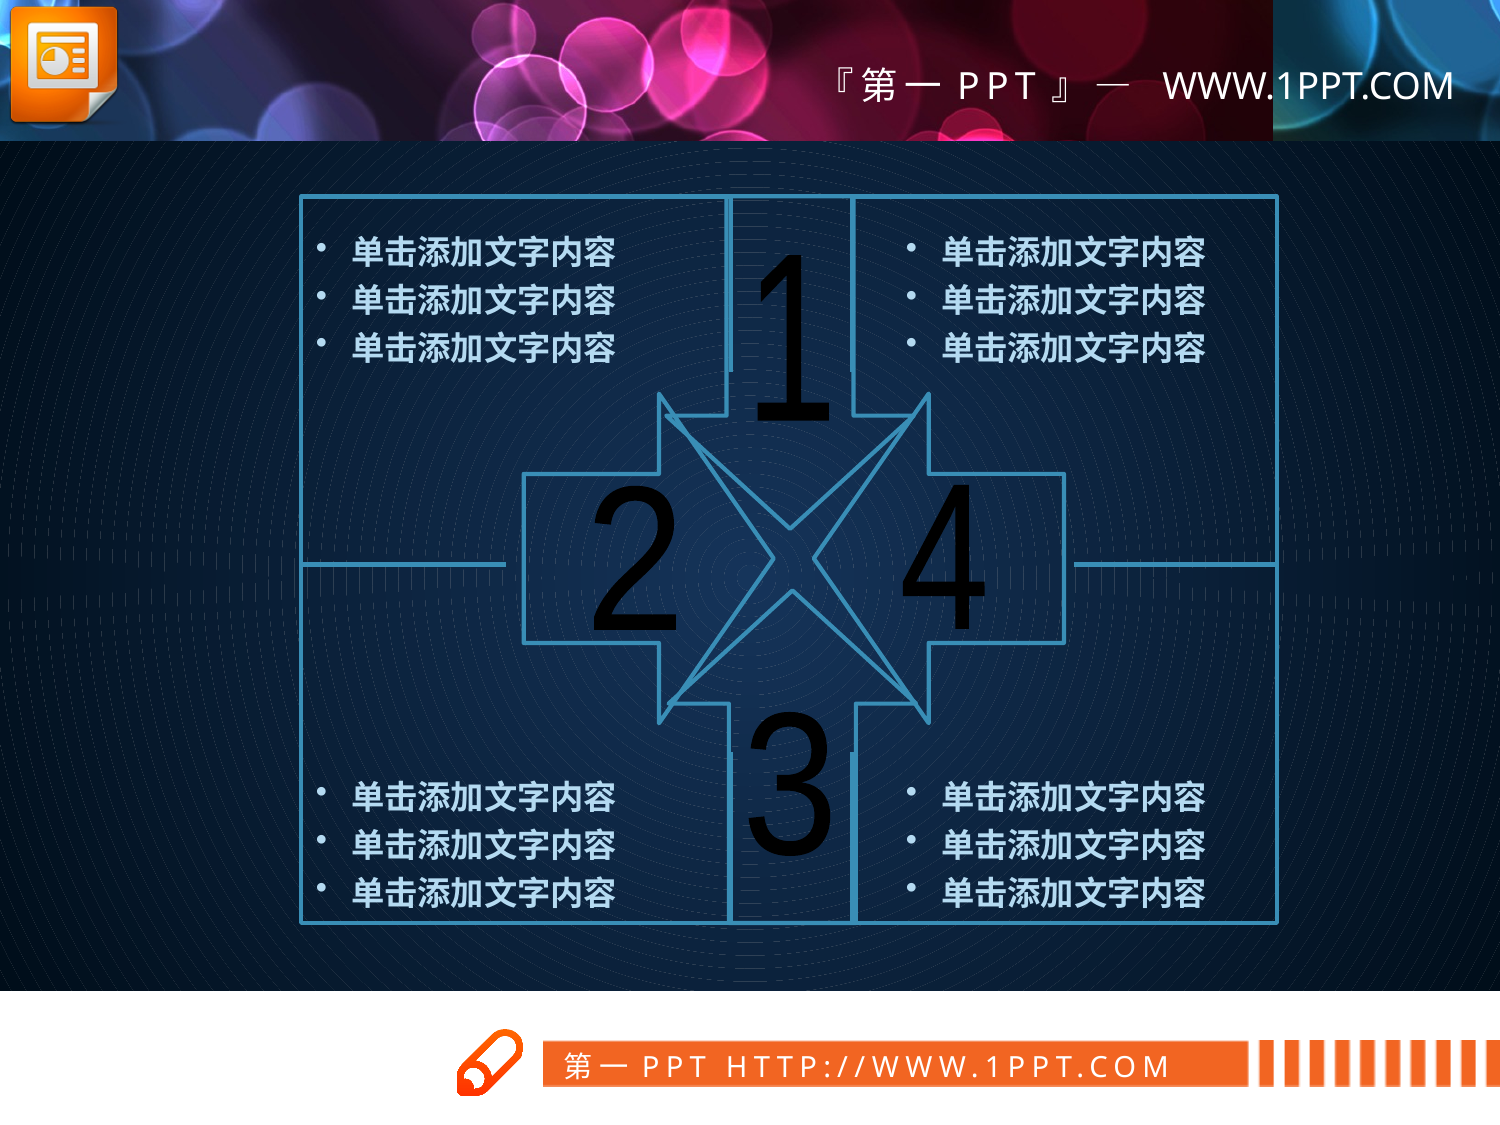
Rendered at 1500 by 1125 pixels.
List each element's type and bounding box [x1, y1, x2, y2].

text_box [300, 196, 663, 924]
text_box [813, 393, 1065, 724]
text_box [668, 590, 917, 924]
picture [543, 1040, 1500, 1087]
picture [0, 0, 1500, 141]
text_box [917, 196, 1278, 924]
text_box [665, 196, 914, 530]
text_box [523, 393, 774, 724]
